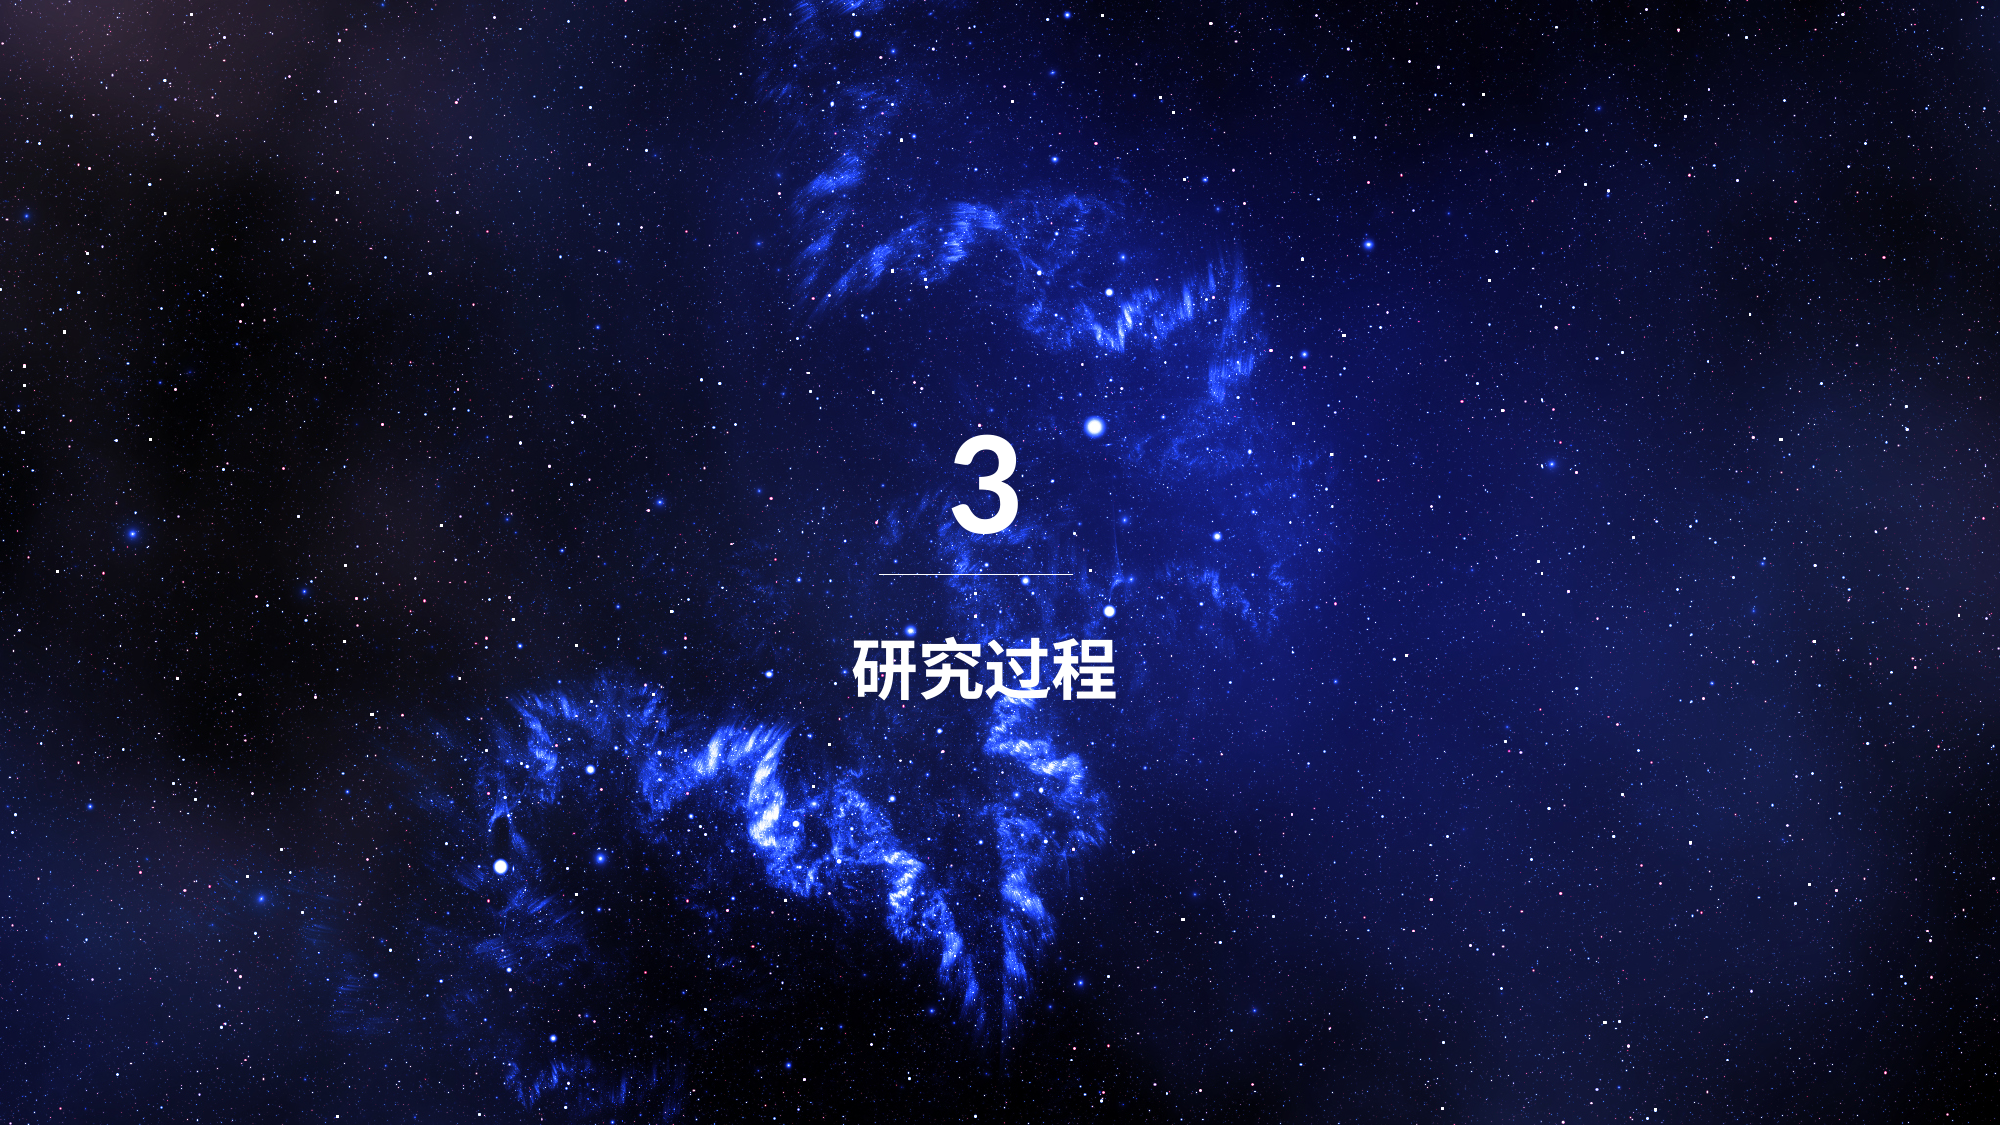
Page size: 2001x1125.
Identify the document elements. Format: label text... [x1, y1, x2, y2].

list 3 [908, 396, 1059, 547]
picture [0, 0, 2000, 1125]
title 研究过程 [836, 629, 1145, 713]
